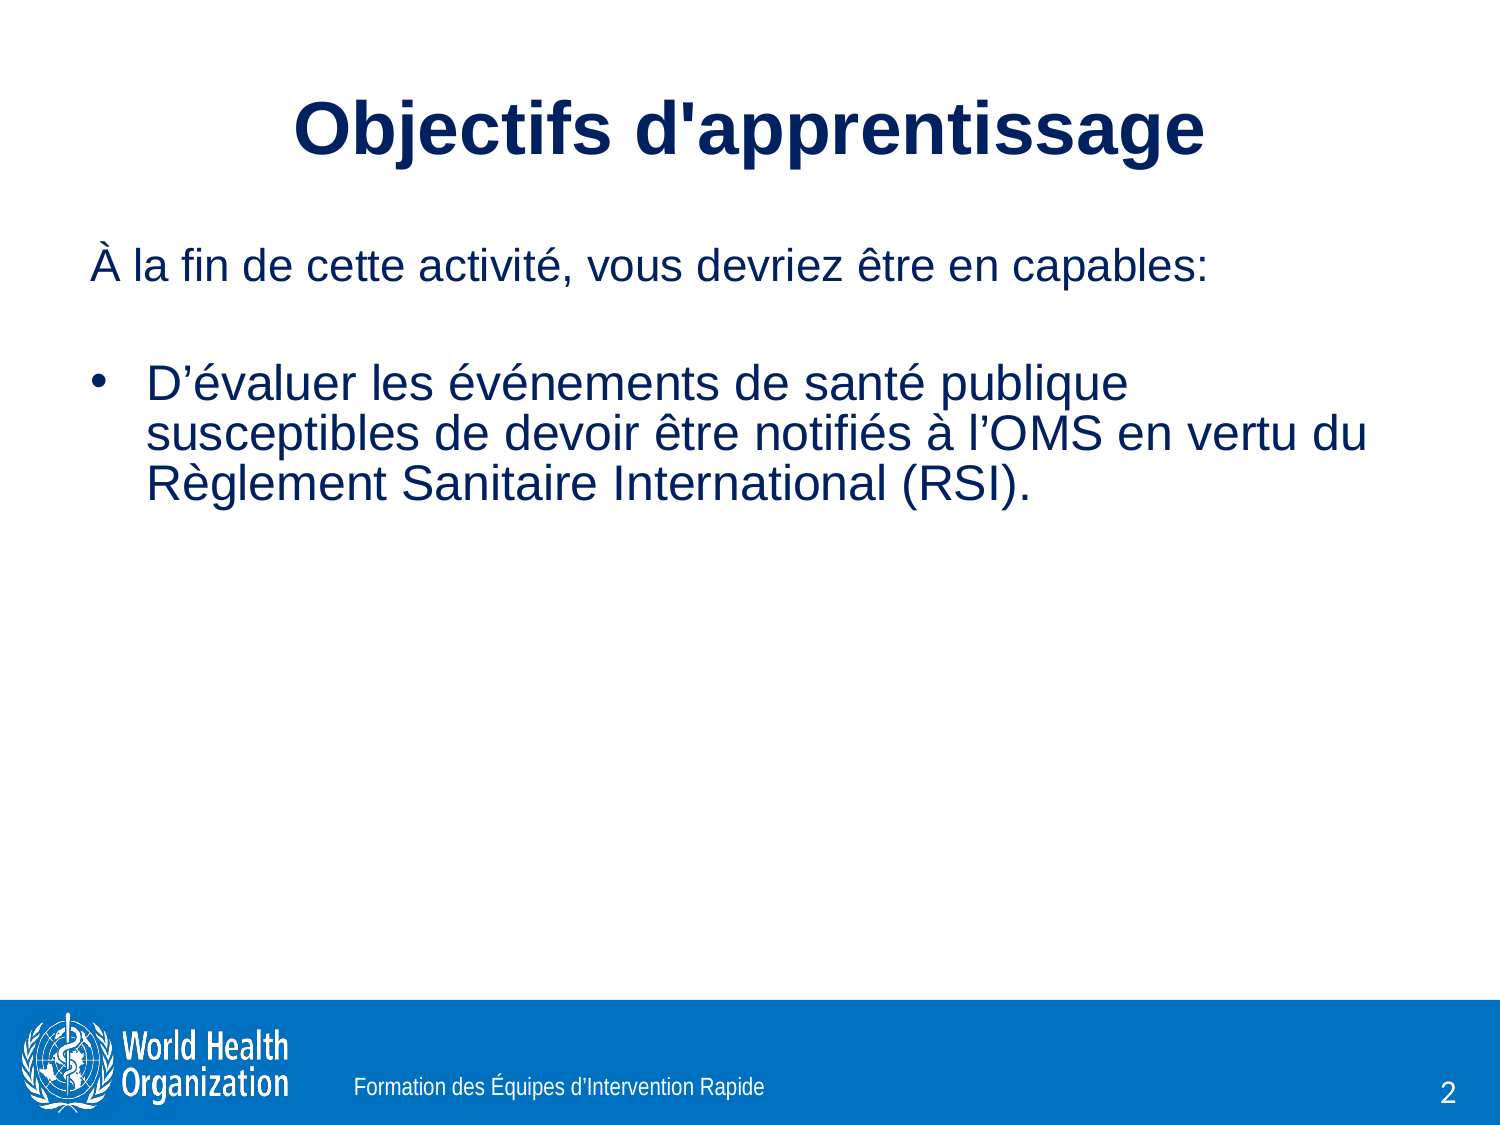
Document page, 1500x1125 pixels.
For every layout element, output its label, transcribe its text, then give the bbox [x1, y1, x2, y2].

picture [21, 1012, 288, 1113]
list À la fin de cette activité, vous devriez être en capables: D’évaluer les événements de santé publique susceptibles de devoir être notifiés à l’OMS en vertu du Règlement Sanitaire International (RSI). [75, 233, 1425, 976]
title Objectifs d'apprentissage [75, 30, 1425, 219]
